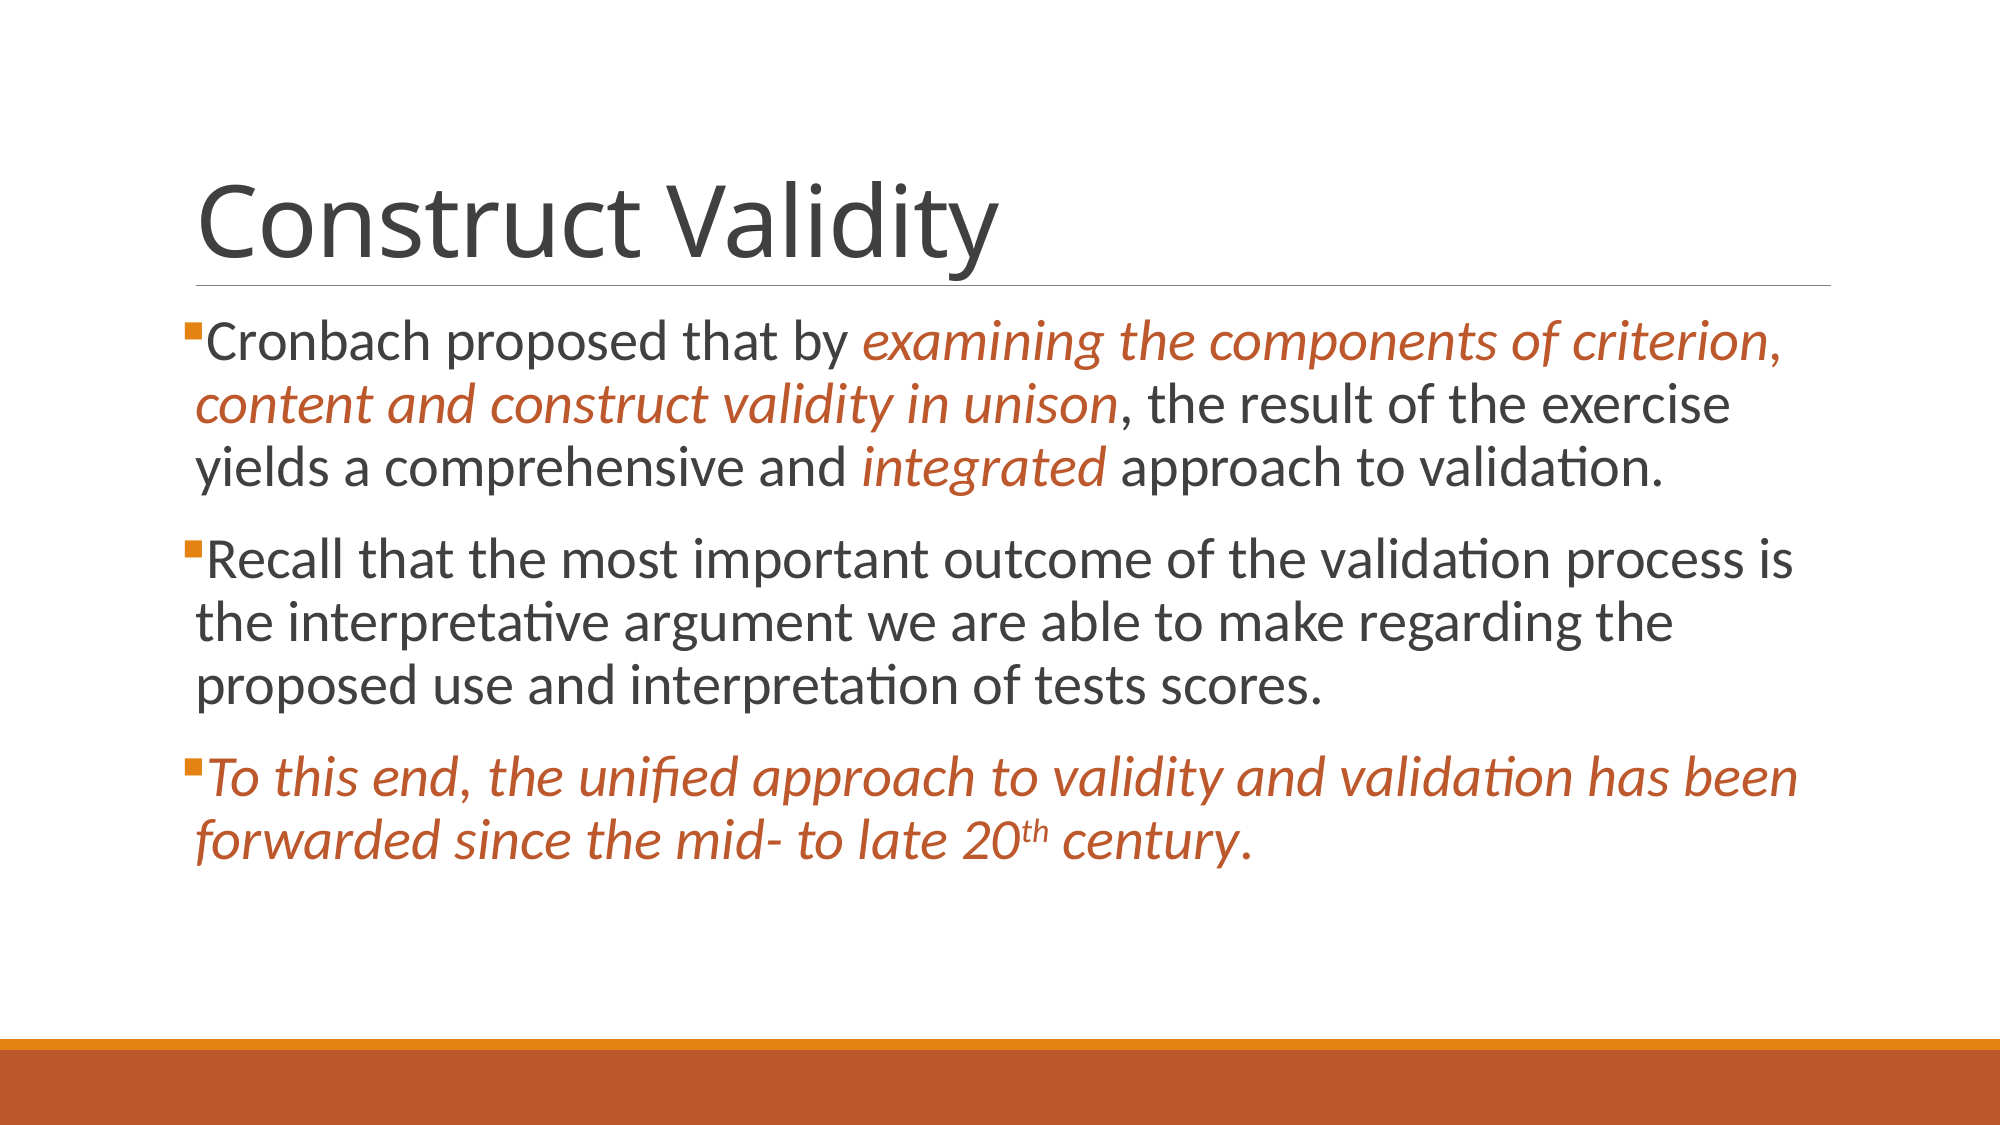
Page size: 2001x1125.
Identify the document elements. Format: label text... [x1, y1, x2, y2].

title Construct Validity [180, 47, 1830, 285]
list Cronbach proposed that by examining the components of criterion, content and construct validity in unison, the result of the exercise yields a comprehensive and integrated approach to validation. Recall that the most important outcome of the validation process is the interpretative argument we are able to make regarding the proposed use and interpretation of tests scores. To this end, the unified approach to validity and validation has been forwarded since the mid- to late 20th century. [180, 302, 1830, 1022]
